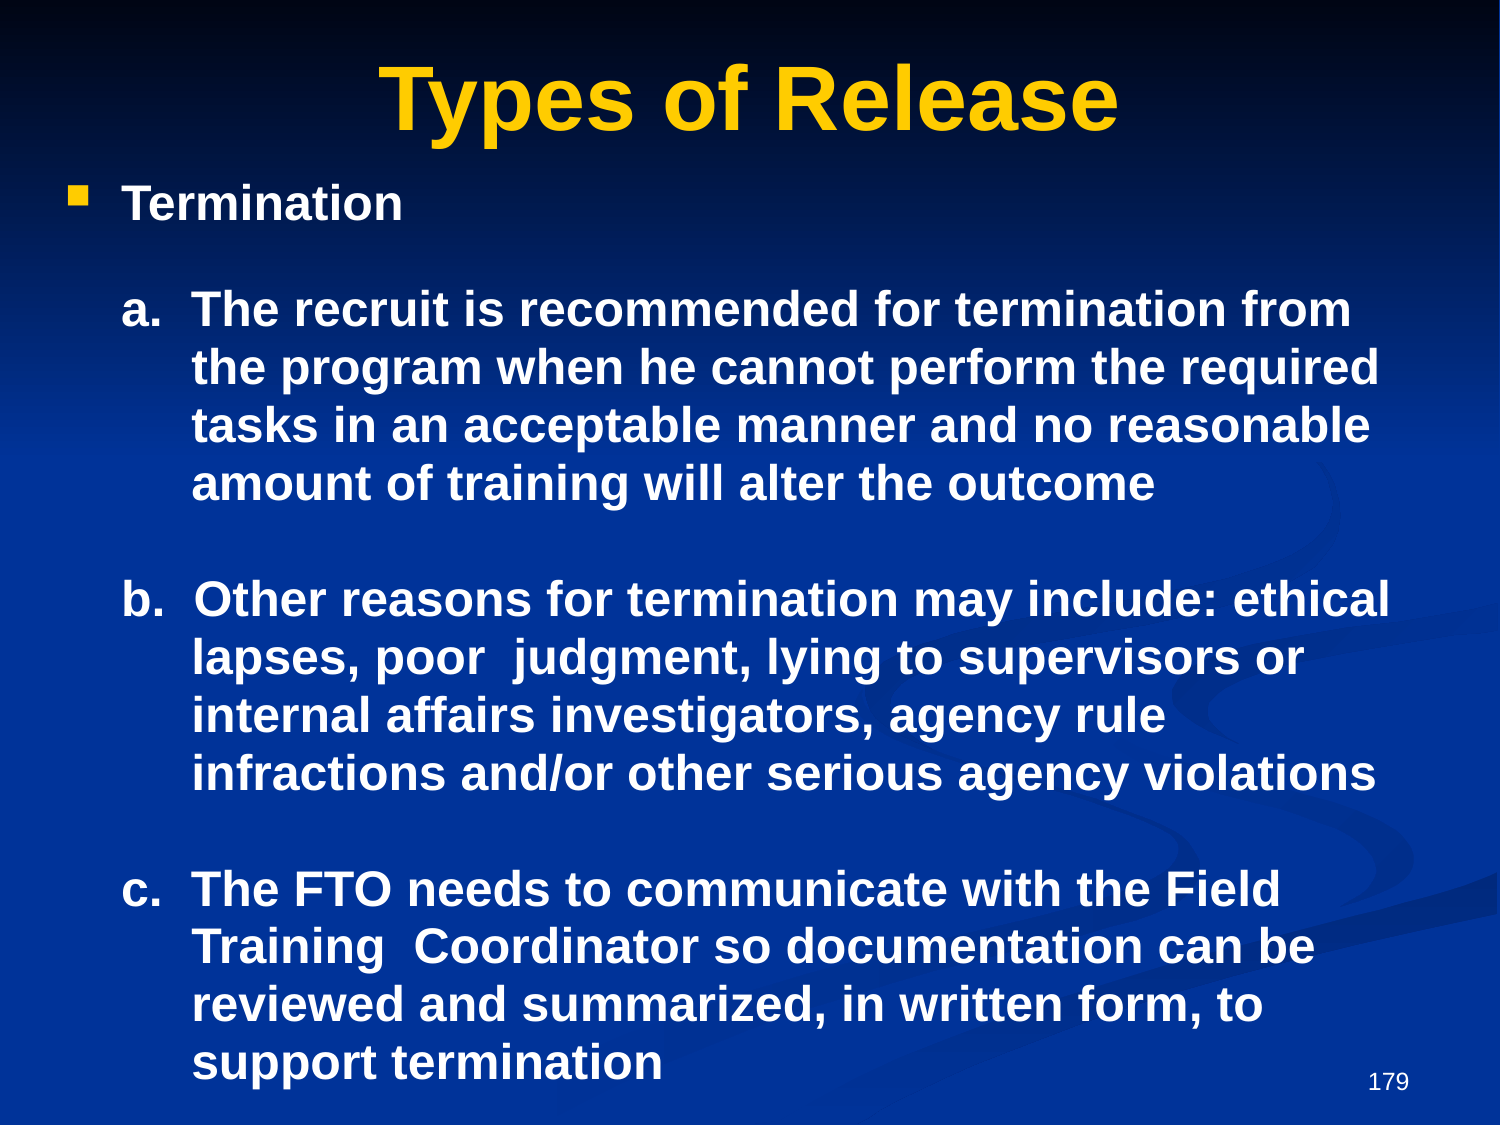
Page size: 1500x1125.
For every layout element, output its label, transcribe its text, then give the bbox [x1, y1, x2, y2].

slide_number 179 [1074, 1038, 1426, 1104]
list Termination a. The recruit is recommended for termination from the program when he cannot perform the required tasks in an acceptable manner and no reasonable amount of training will alter the outcome b. Other reasons for termination may include: ethical lapses, poor judgment, lying to supervisors or internal affairs investigators, agency rule infractions and/or other serious agency violations c. The FTO needs to communicate with the Field Training Coordinator so documentation can be reviewed and summarized, in written form, to support termination [49, 174, 1438, 1038]
title Types of Release [74, 0, 1426, 174]
